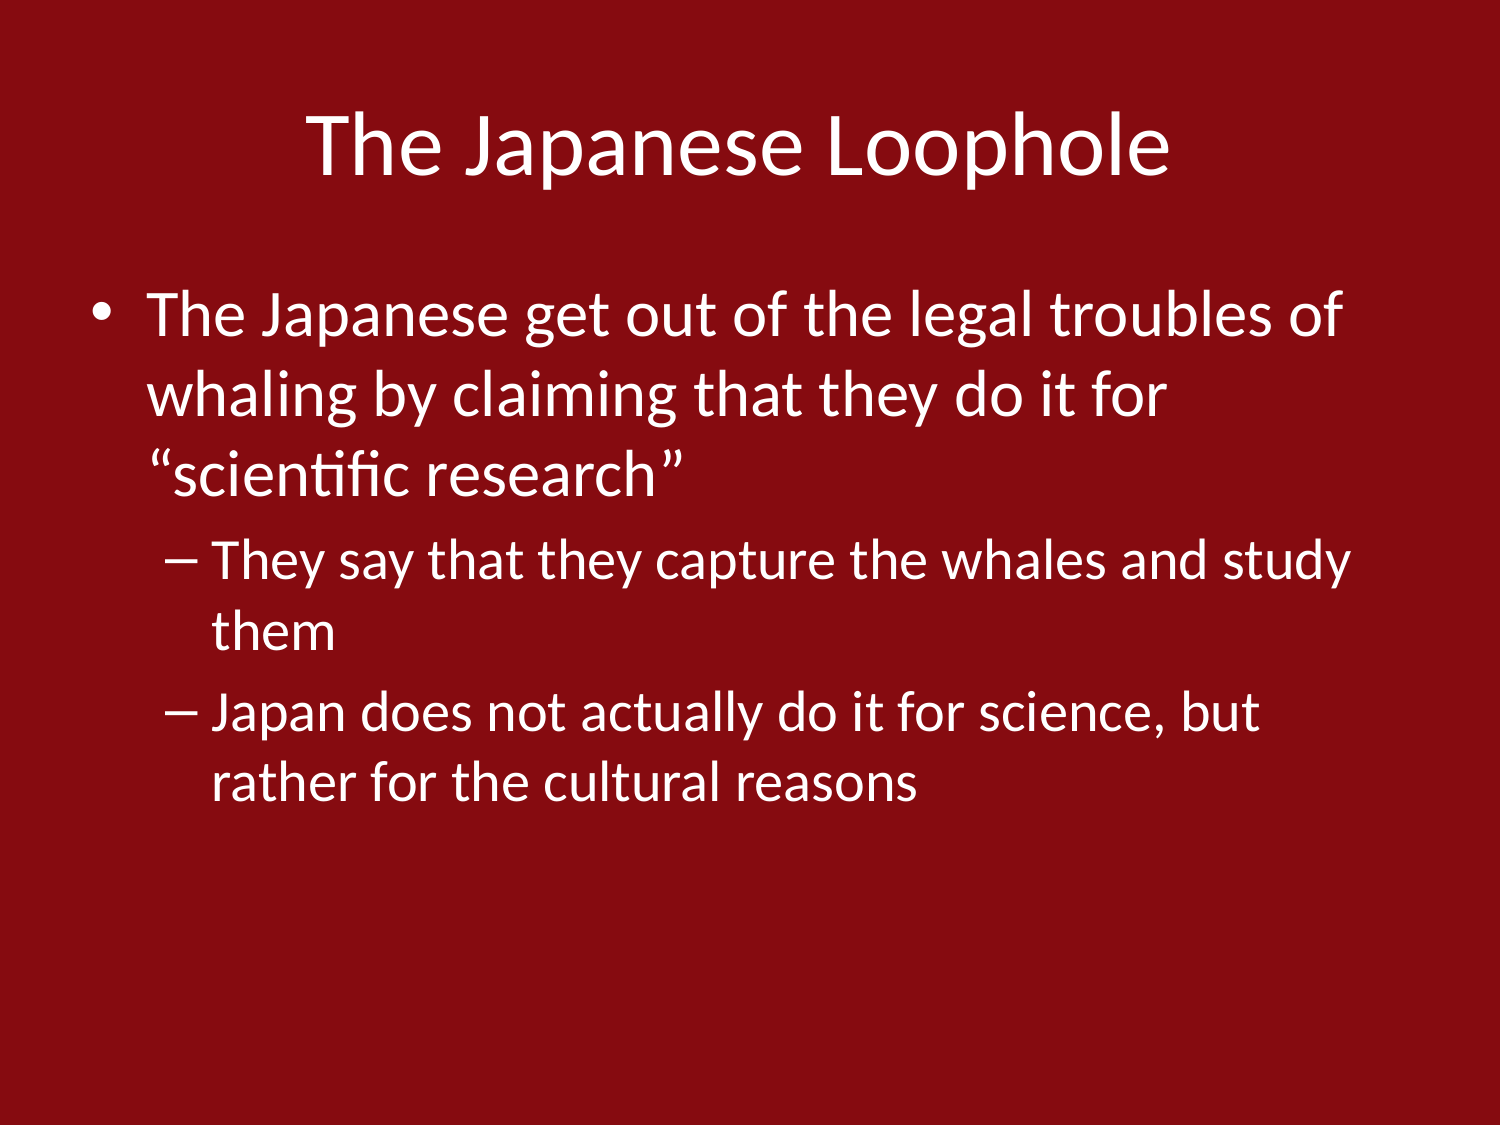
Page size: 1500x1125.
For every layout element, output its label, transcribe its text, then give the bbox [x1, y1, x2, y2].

title The Japanese Loophole [75, 45, 1425, 233]
list The Japanese get out of the legal troubles of whaling by claiming that they do it for “scientific research” They say that they capture the whales and study them Japan does not actually do it for science, but rather for the cultural reasons [75, 262, 1425, 1005]
